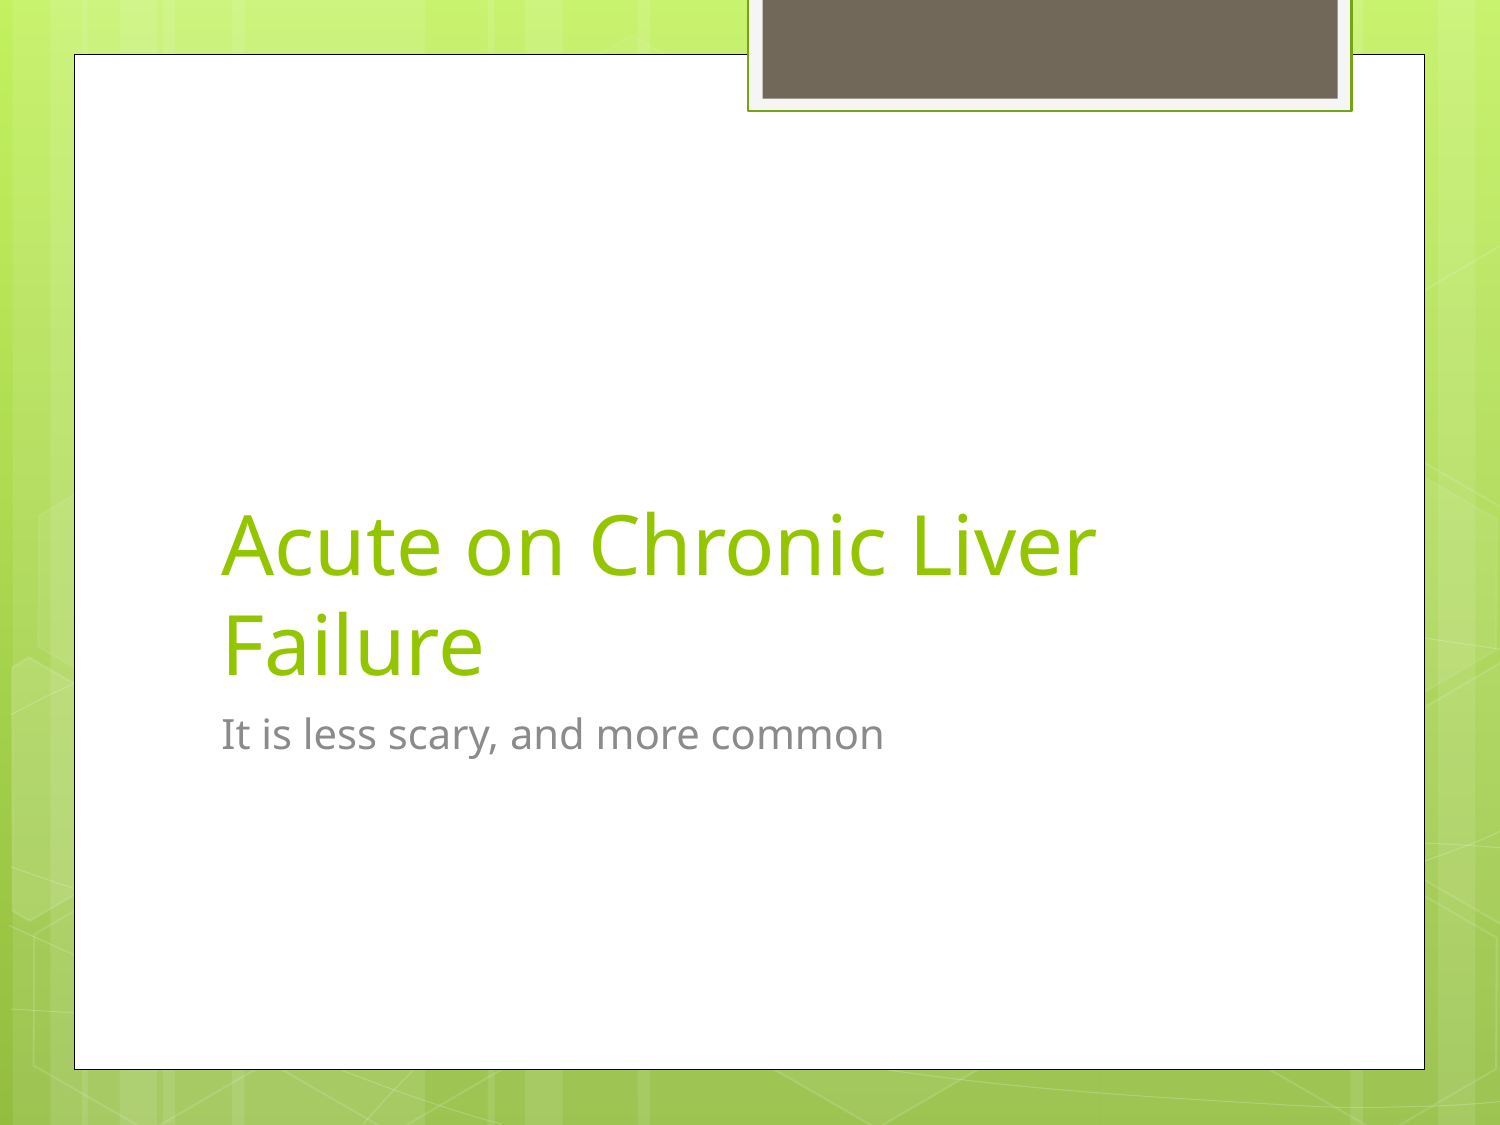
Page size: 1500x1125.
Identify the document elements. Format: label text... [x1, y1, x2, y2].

title Acute on Chronic Liver Failure [206, 475, 1296, 699]
list It is less scary, and more common [206, 699, 1296, 950]
